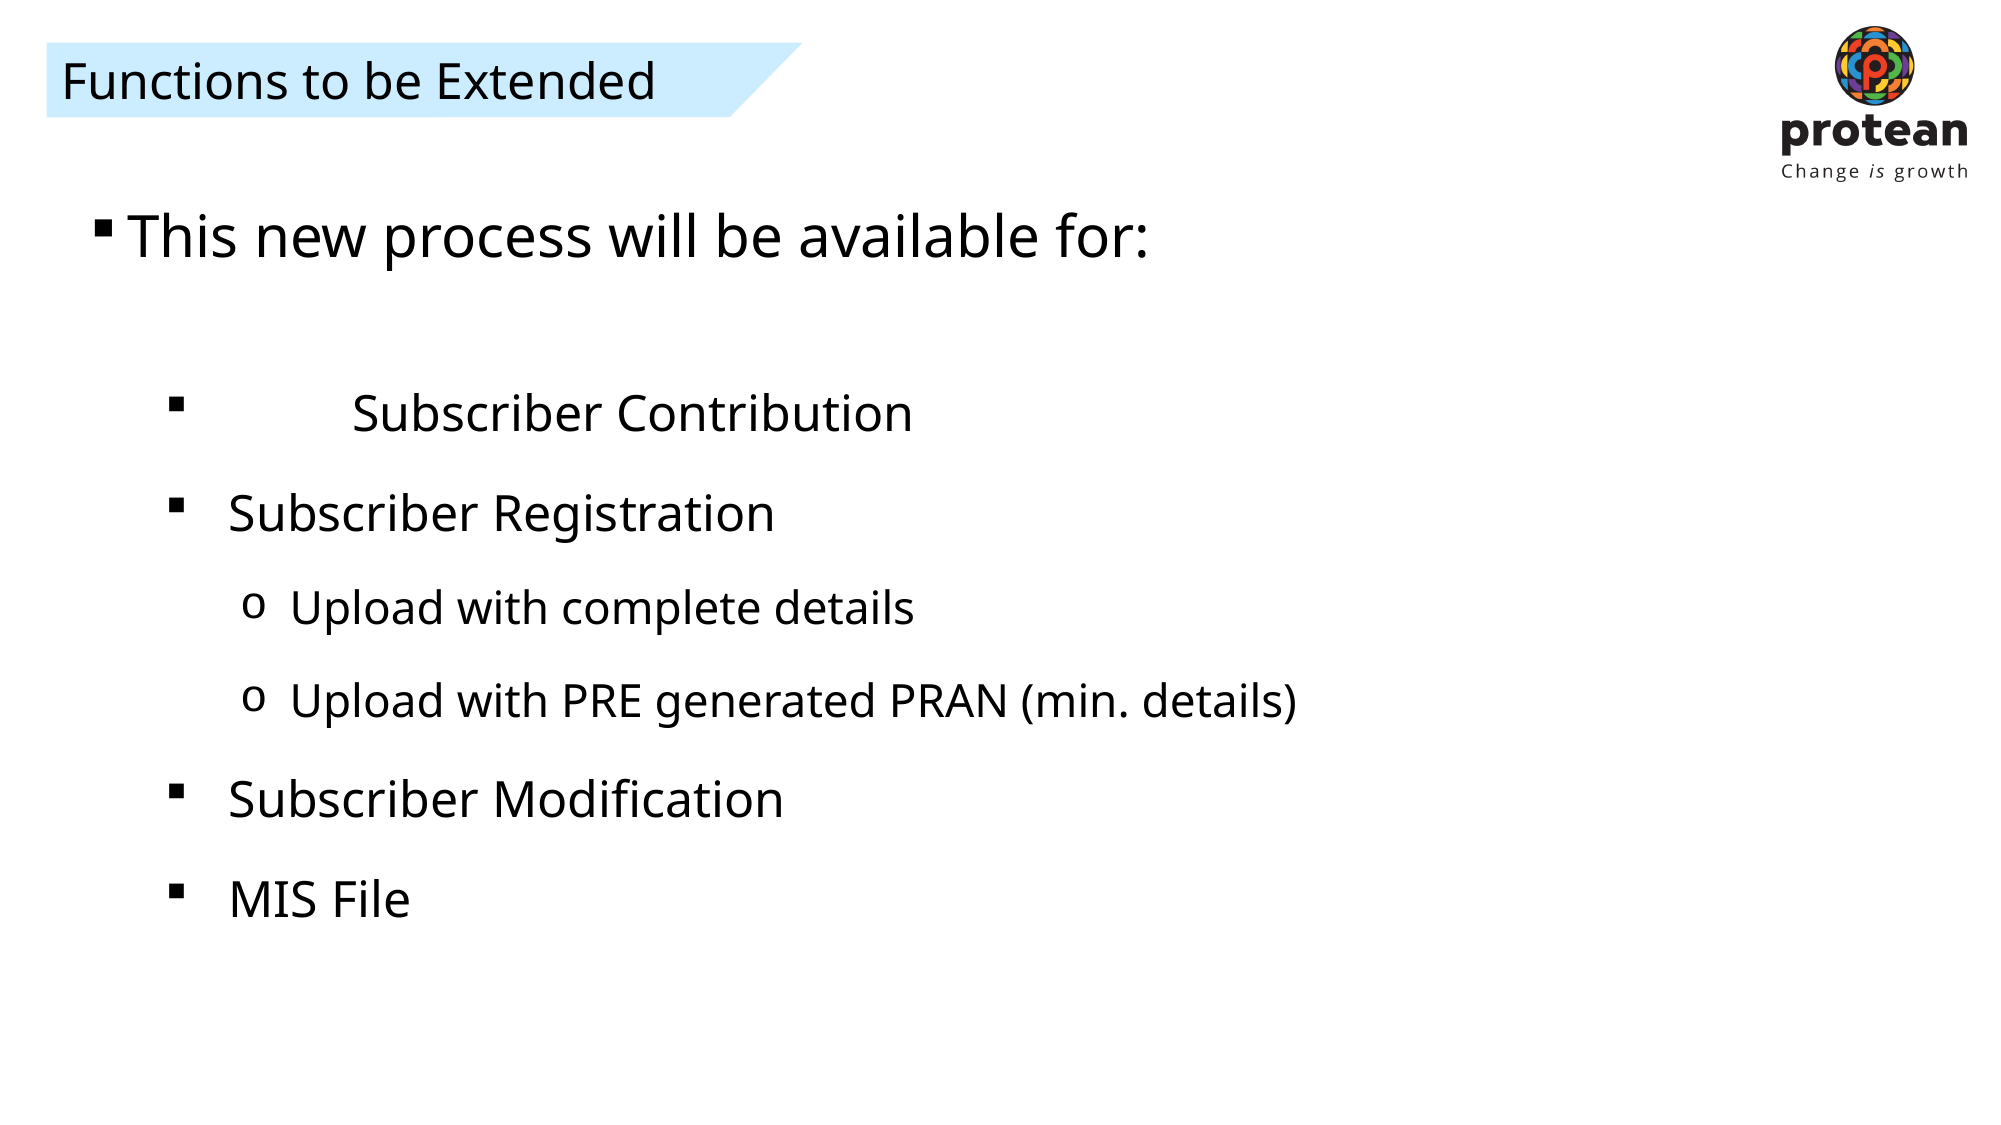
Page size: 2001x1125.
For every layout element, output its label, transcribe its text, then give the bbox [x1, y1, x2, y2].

text_box Functions to be Extended [46, 42, 803, 118]
picture [1782, 26, 1967, 182]
list This new process will be available for: Subscriber Contribution Subscriber Registration Upload with complete details Upload with PRE generated PRAN (min. details) Subscriber Modification MIS File [75, 200, 1425, 1005]
